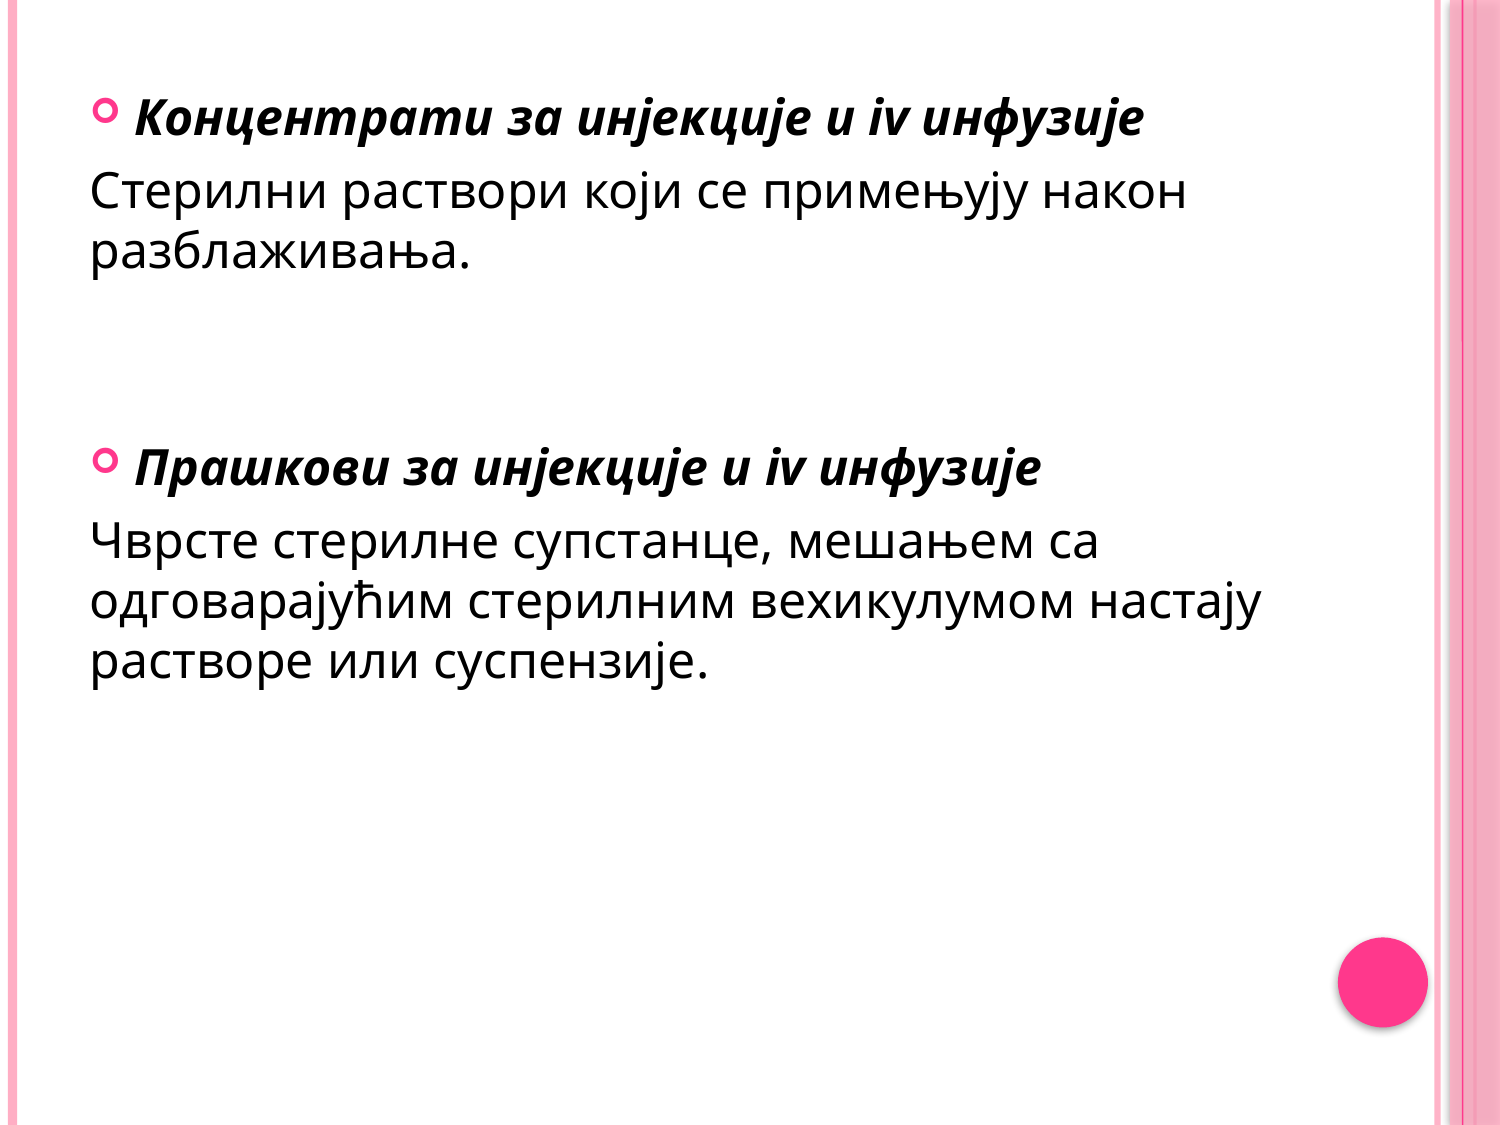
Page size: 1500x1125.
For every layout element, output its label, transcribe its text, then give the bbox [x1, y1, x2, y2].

list Концентрати за инјекције и iv инфузије Стерилни раствори који се примењују након разблаживања. Прашкови за инјекције и iv инфузије Чврсте стерилне супстанце, мешањем са одговарајућим стерилним вехикулумом настају растворе или суспензије. [75, 78, 1300, 1062]
